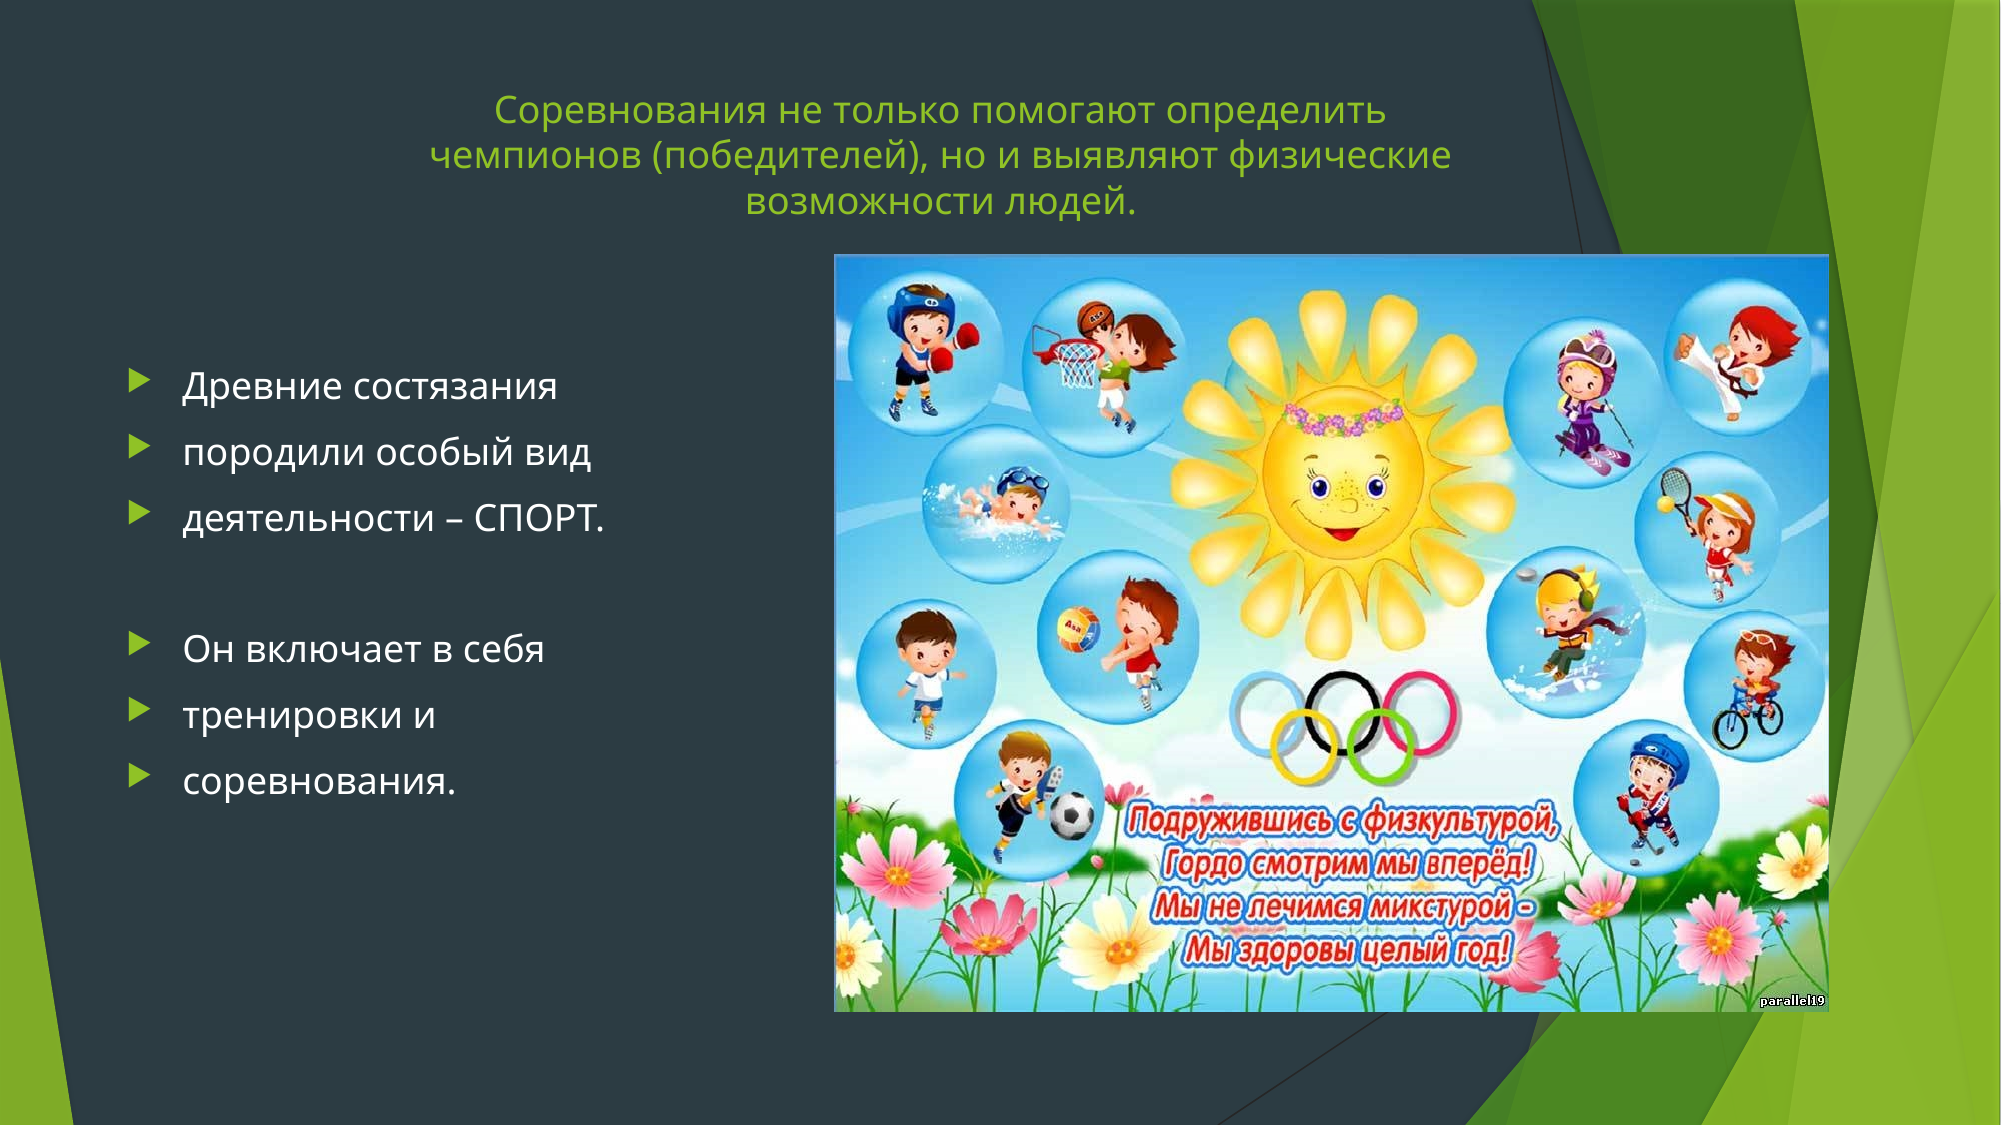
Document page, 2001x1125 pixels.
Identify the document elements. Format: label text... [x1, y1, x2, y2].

list Древние состязания породили особый вид деятельности – СПОРТ. Он включает в себя тренировки и соревнования. [111, 354, 798, 992]
title Соревнования не только помогают определить чемпионов (победителей), но и выявляют физические возможности людей. [182, 77, 1700, 231]
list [834, 254, 1829, 1013]
